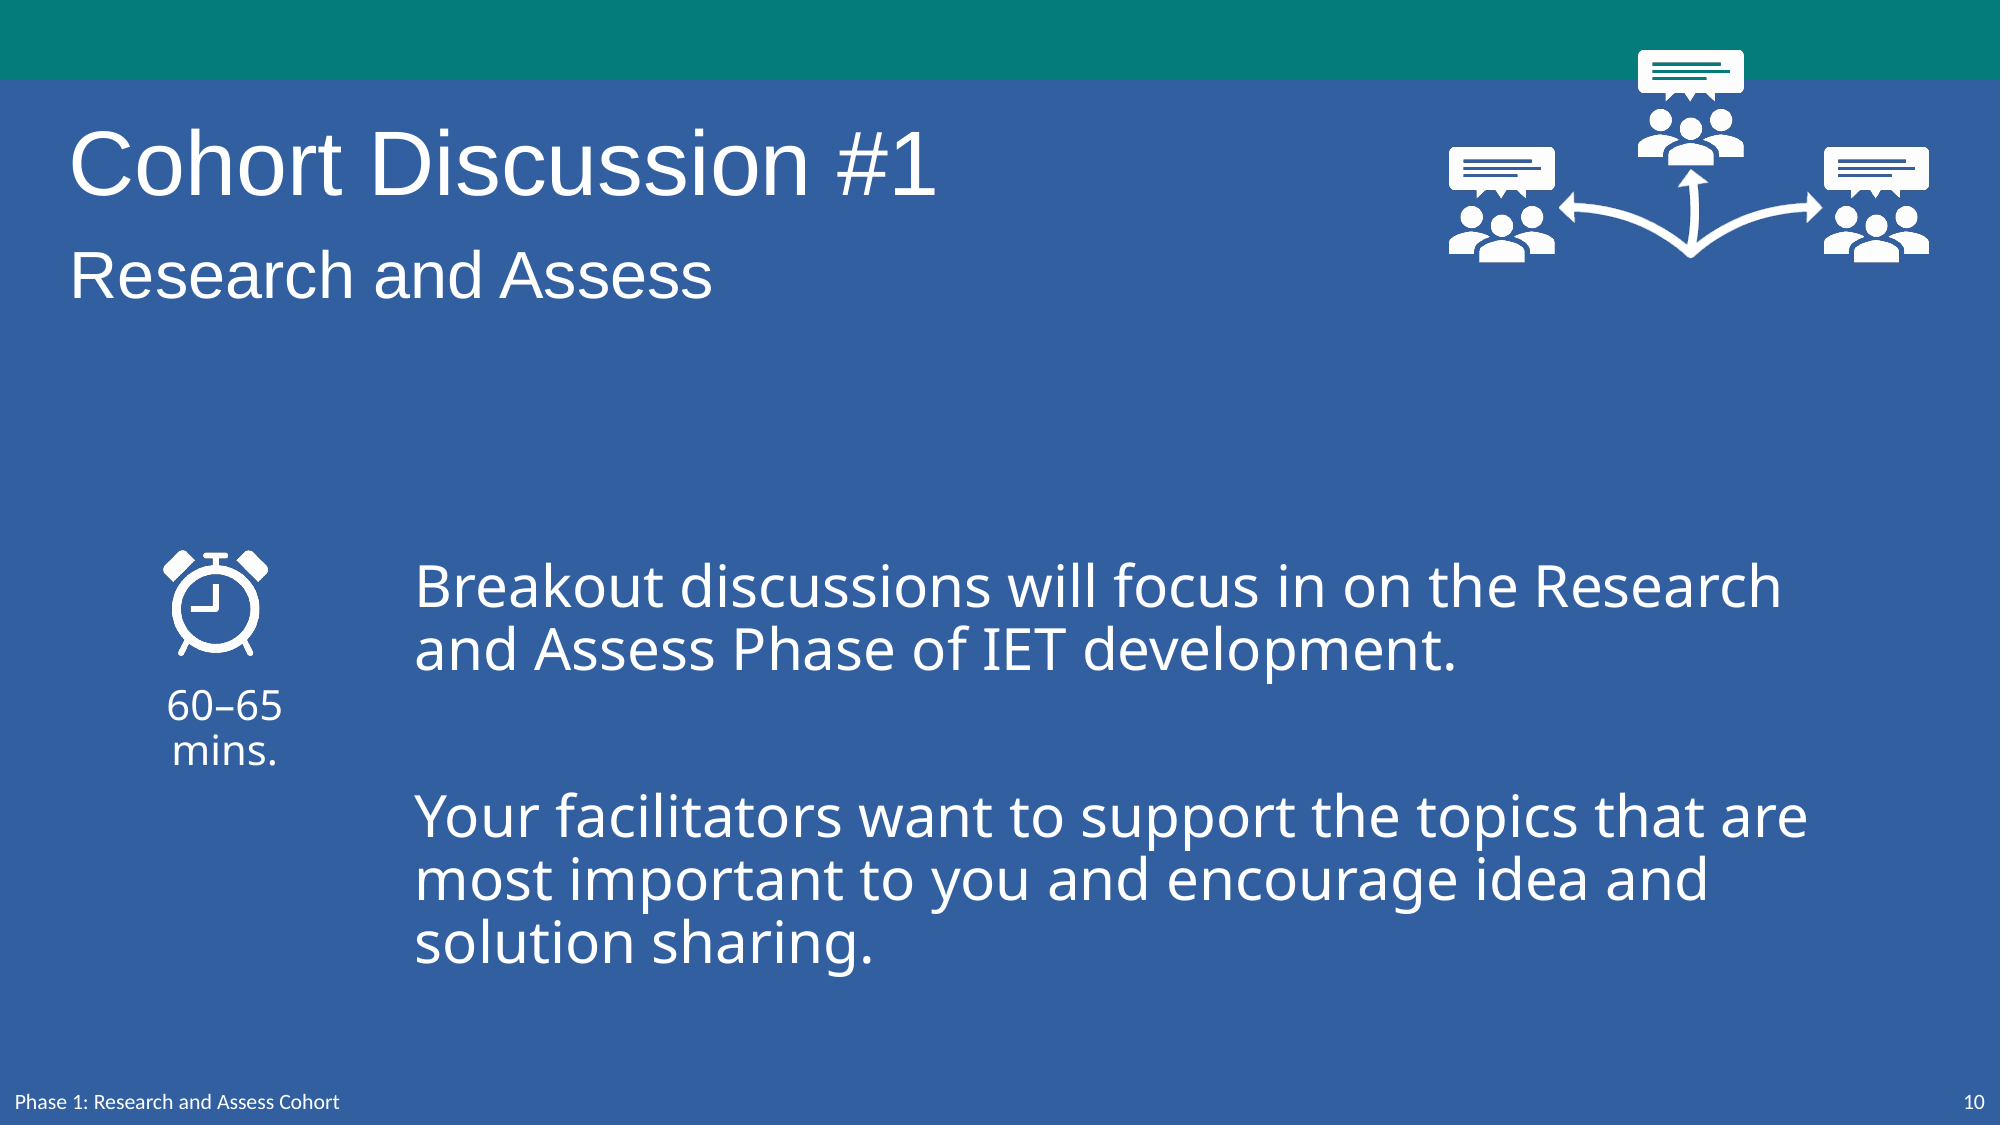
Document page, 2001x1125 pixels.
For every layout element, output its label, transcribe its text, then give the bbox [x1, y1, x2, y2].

list Breakout discussions will focus in on the Research and Assess Phase of IET development. Your facilitators want to support the topics that are most important to you and encourage idea and solution sharing. [399, 458, 1863, 1021]
picture [140, 527, 291, 677]
title Cohort Discussion #1 [53, 108, 1427, 232]
list 60–65 mins. [125, 677, 325, 724]
list Research and Assess [55, 233, 1428, 307]
footer Phase 1: Research and Assess Cohort [0, 1074, 675, 1122]
slide_number 10 [1550, 1074, 2000, 1122]
picture [1431, 38, 1945, 274]
